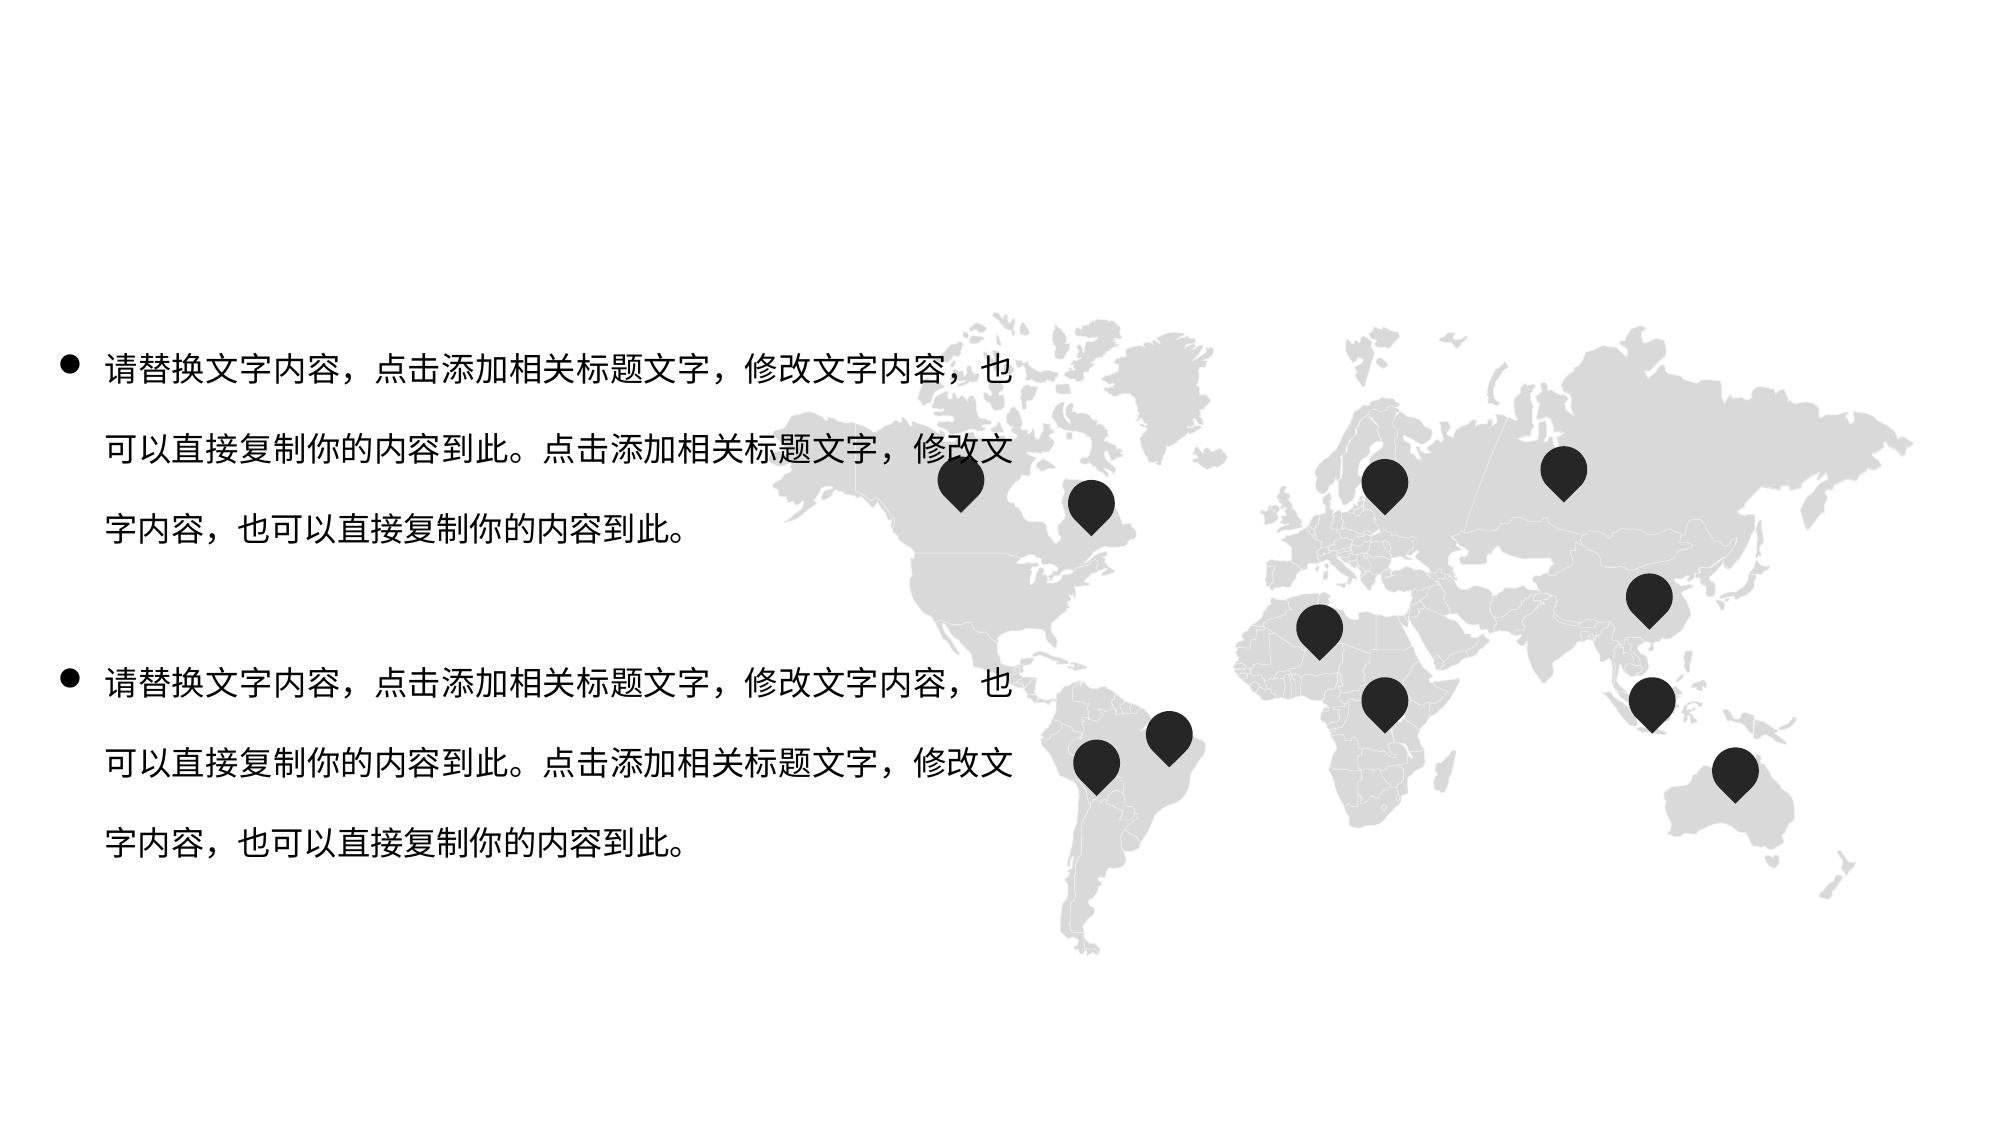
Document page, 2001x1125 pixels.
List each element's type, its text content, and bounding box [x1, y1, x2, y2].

text_box 请替换文字内容，点击添加相关标题文字，修改文字内容，也可以直接复制你的内容到此。点击添加相关标题文字，修改文字内容，也可以直接复制你的内容到此。 [57, 622, 768, 862]
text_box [768, 312, 1914, 956]
text_box 请替换文字内容，点击添加相关标题文字，修改文字内容，也可以直接复制你的内容到此。点击添加相关标题文字，修改文字内容，也可以直接复制你的内容到此。 [57, 308, 1015, 548]
